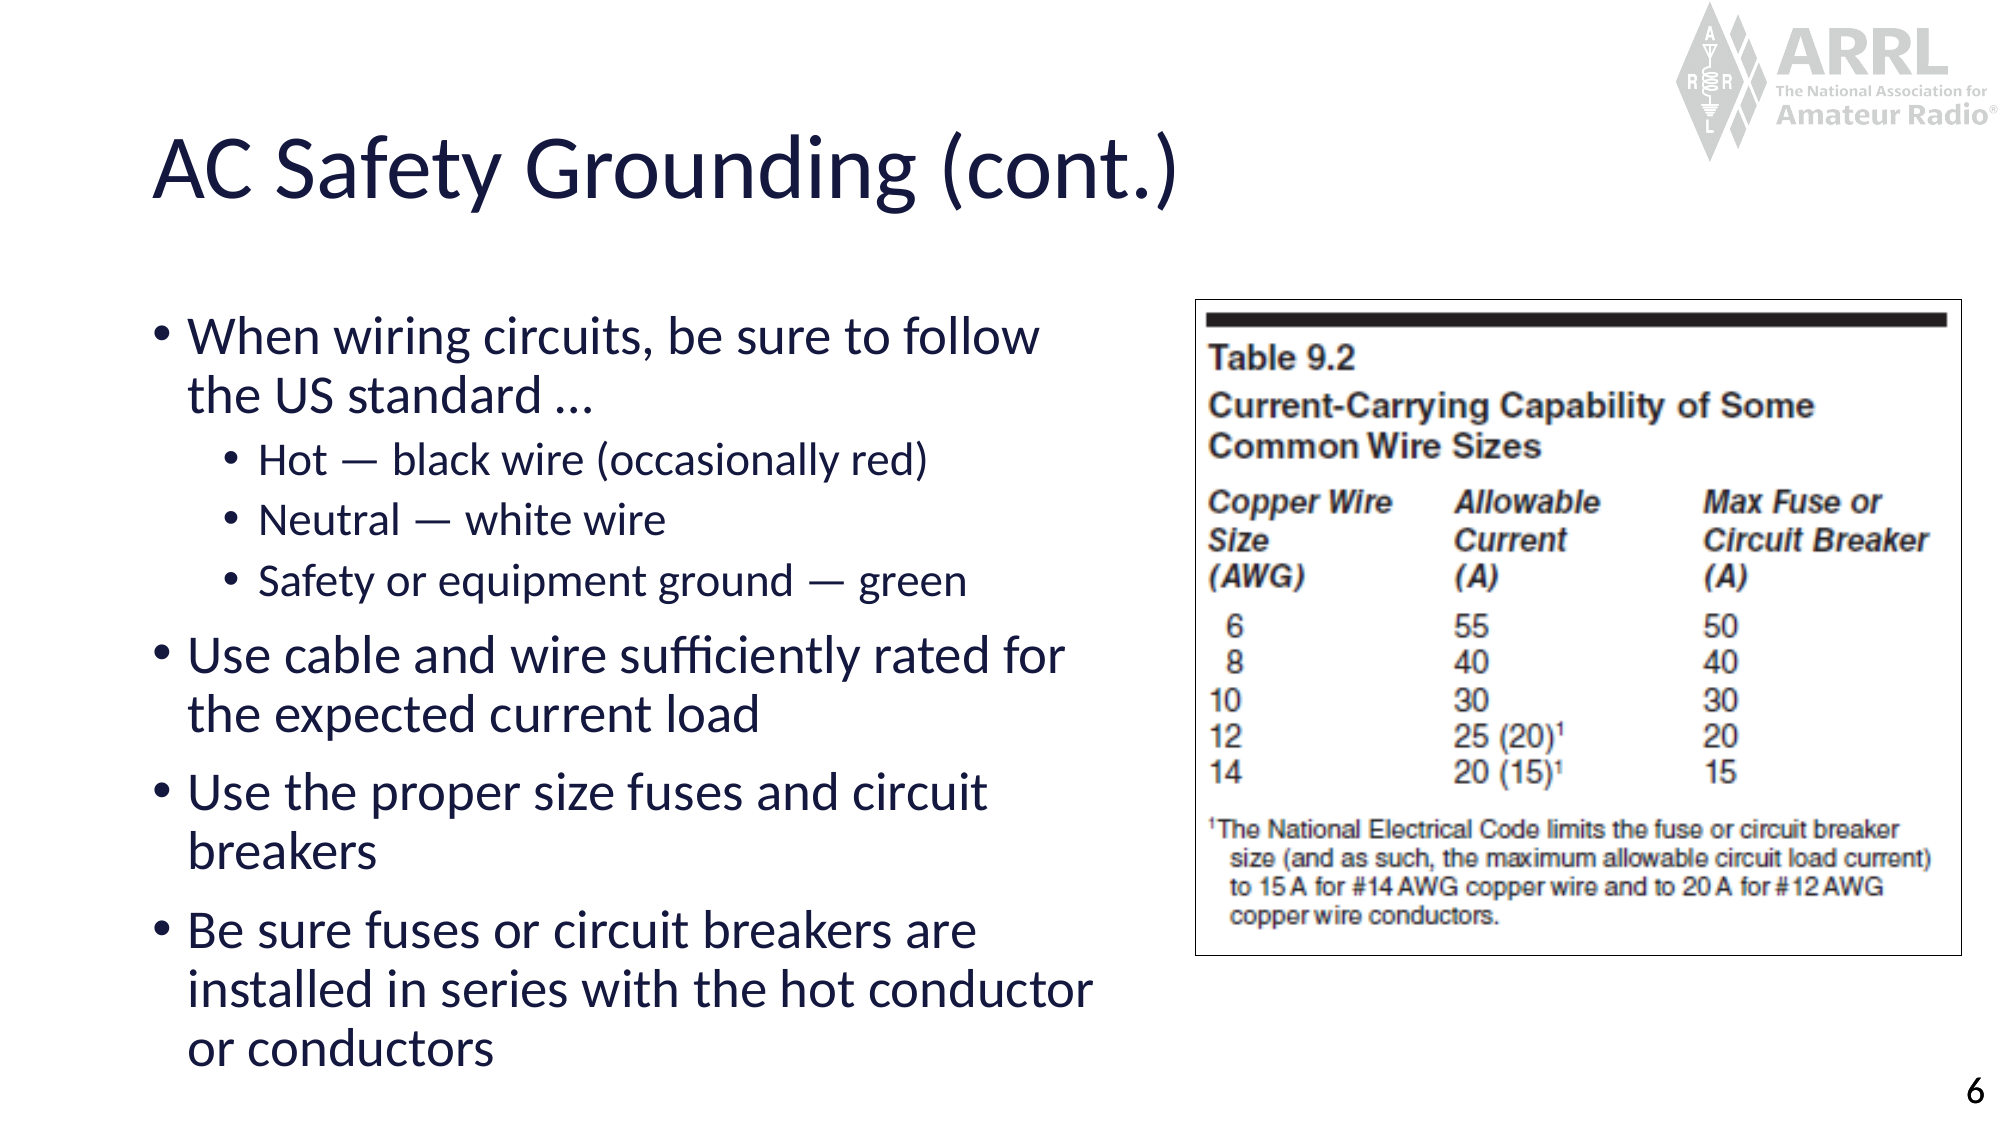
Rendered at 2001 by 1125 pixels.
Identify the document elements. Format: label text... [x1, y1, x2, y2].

list When wiring circuits, be sure to follow the US standard … Hot — black wire (occasionally red) Neutral — white wire Safety or equipment ground — green Use cable and wire sufficiently rated for the expected current load Use the proper size fuses and circuit breakers Be sure fuses or circuit breakers are installed in series with the hot conductor or conductors [137, 299, 1124, 1093]
title AC Safety Grounding (cont.) [137, 59, 1863, 278]
picture [1674, 0, 2000, 164]
picture [1195, 299, 1962, 956]
